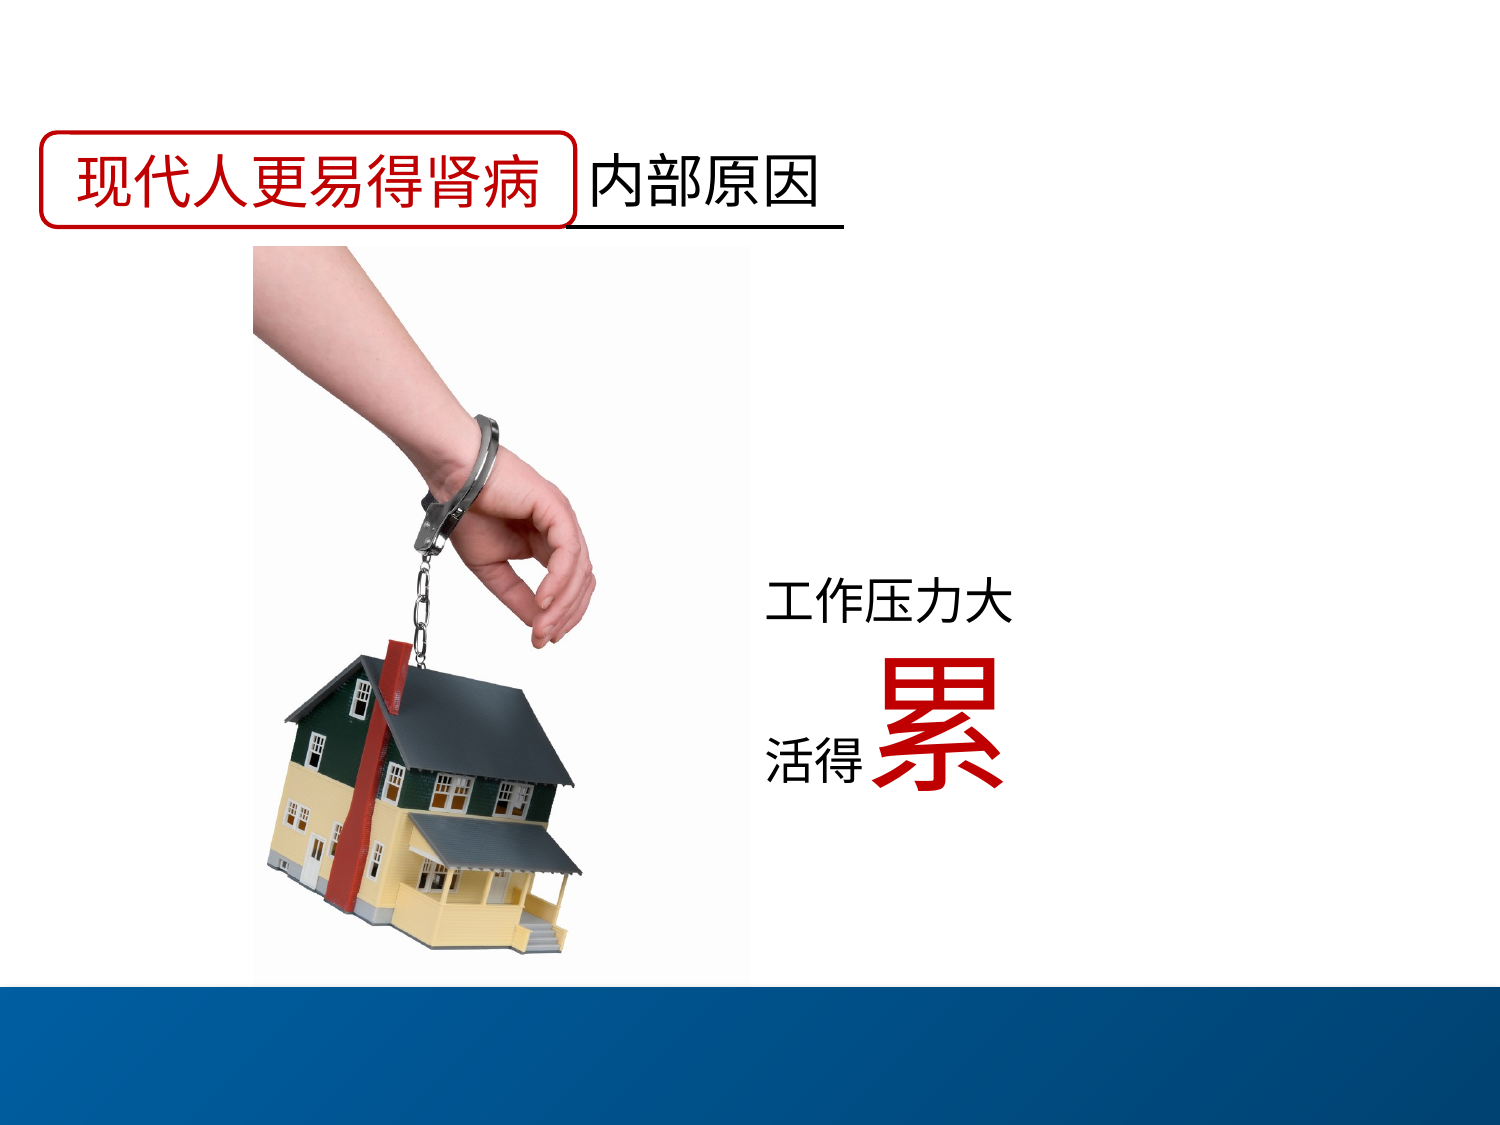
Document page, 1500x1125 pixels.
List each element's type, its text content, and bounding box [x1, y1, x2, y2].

text_box 内部原因 [572, 137, 845, 222]
text_box 现代人更易得肾病 [39, 130, 574, 230]
text_box 工作压力大 活得累 [755, 562, 1258, 818]
text_box [0, 986, 1500, 1125]
picture [253, 246, 751, 988]
